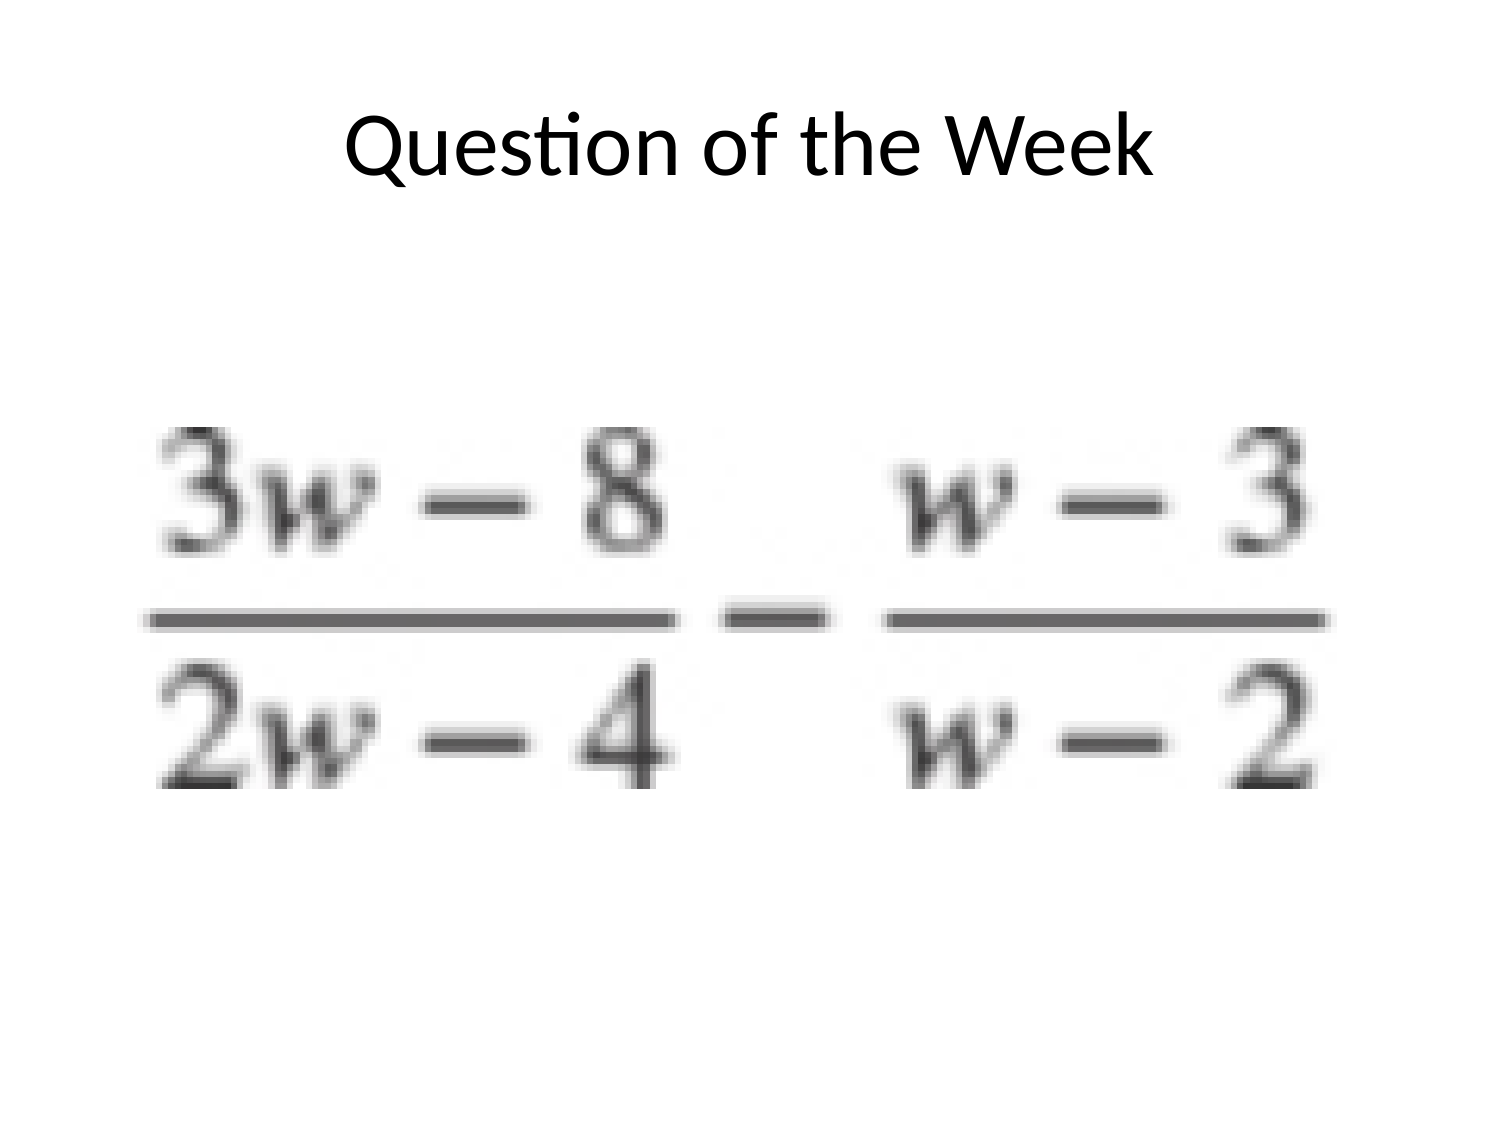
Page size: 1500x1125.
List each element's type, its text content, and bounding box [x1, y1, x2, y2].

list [74, 262, 1426, 1006]
title Question of the Week [75, 45, 1425, 233]
